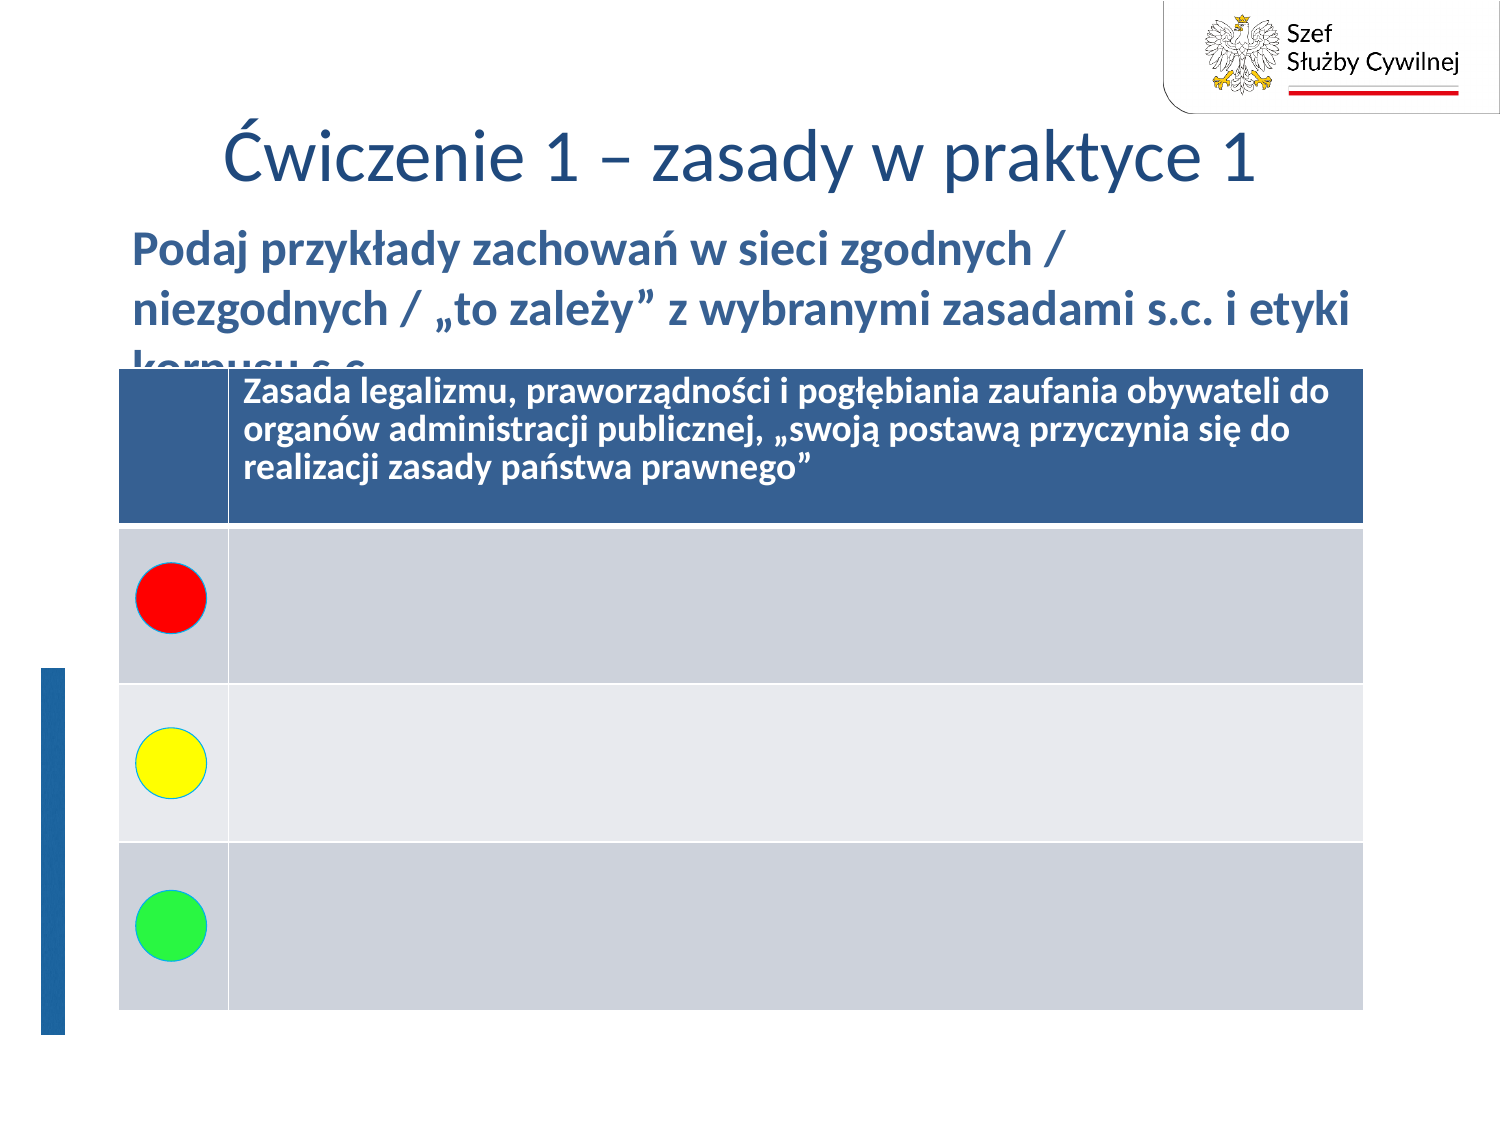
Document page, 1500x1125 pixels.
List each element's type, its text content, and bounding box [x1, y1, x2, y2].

table_header Zasada legalizmu, praworządności i pogłębiania zaufania obywateli do organów administracji publicznej, „swoją postawą przyczynia się do realizacji zasady państwa prawnego” [229, 369, 1363, 523]
table_cell [119, 529, 228, 683]
text_box [133, 725, 209, 801]
table_header [119, 369, 228, 523]
text_box [133, 560, 209, 636]
table_cell [229, 843, 1363, 1010]
picture [1163, 0, 1500, 114]
table_cell [229, 529, 1363, 683]
text_box [133, 888, 209, 964]
picture [41, 668, 65, 1035]
title Ćwiczenie 1 – zasady w praktyce 1 [91, 99, 1391, 224]
table_cell [119, 843, 228, 1010]
table_cell [229, 685, 1363, 841]
text_box Podaj przykłady zachowań w sieci zgodnych / niezgodnych / „to zależy” z wybranymi zasadami s.c. i etyki korpusu s.c. [117, 208, 1382, 403]
table_cell [119, 685, 228, 841]
